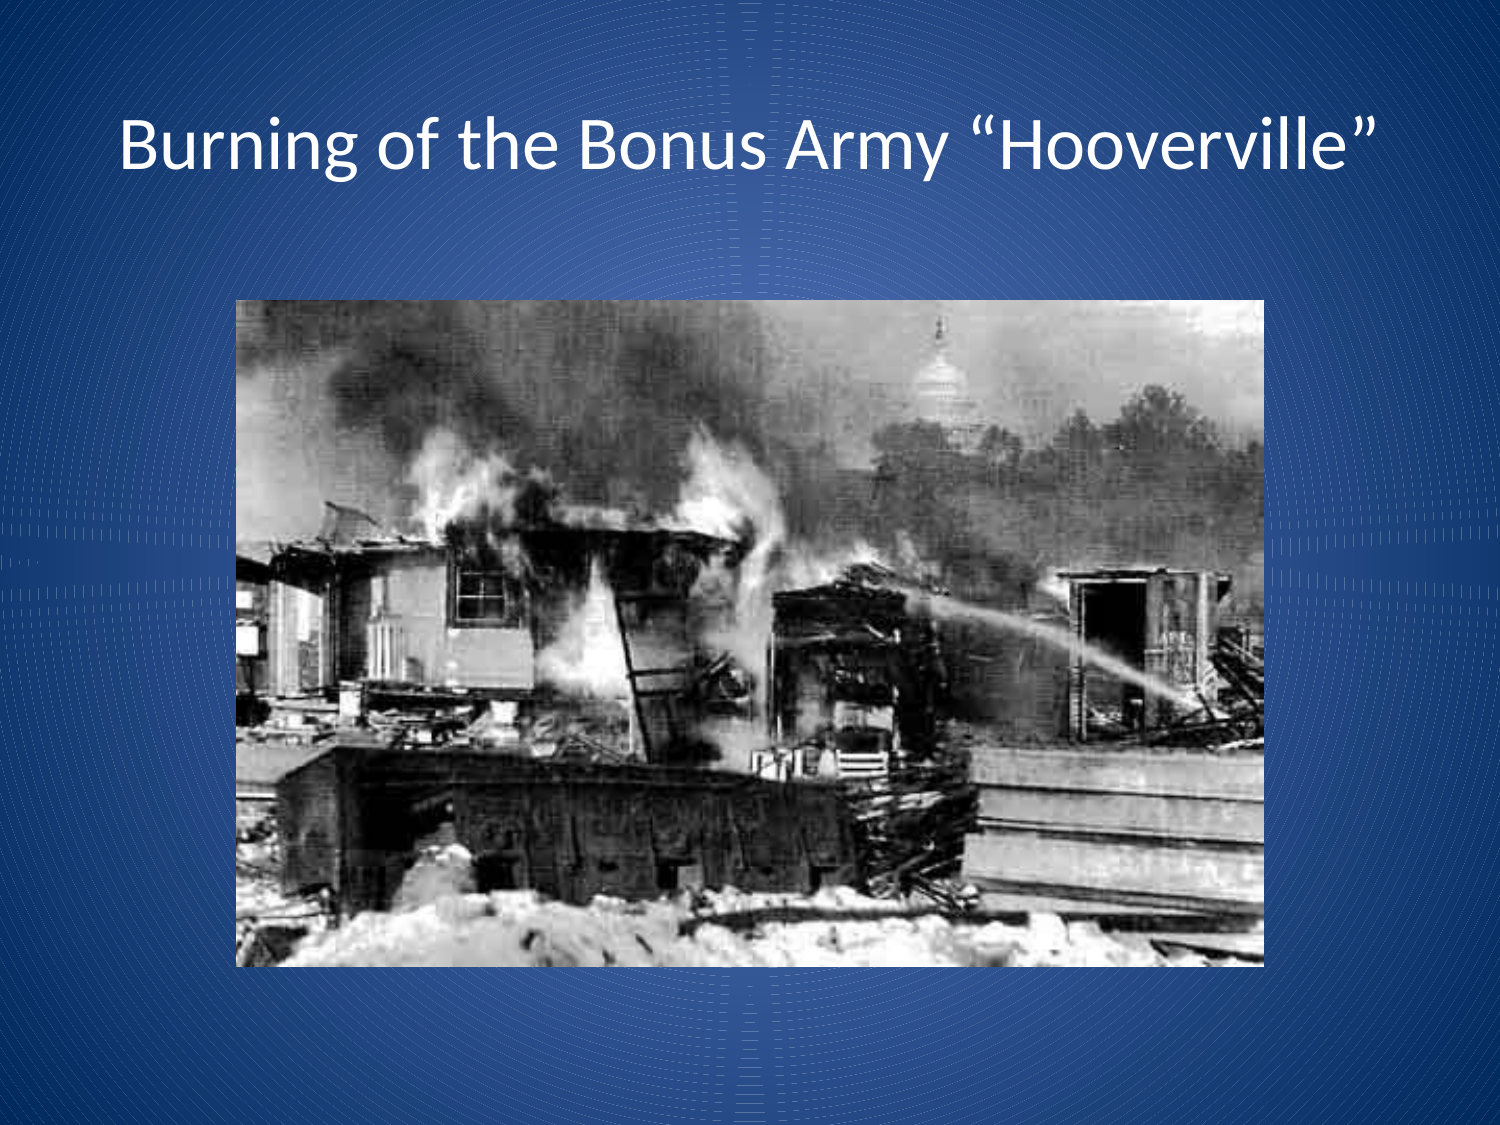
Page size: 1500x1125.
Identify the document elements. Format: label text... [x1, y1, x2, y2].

title Burning of the Bonus Army “Hooverville” [75, 45, 1425, 233]
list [236, 300, 1264, 968]
